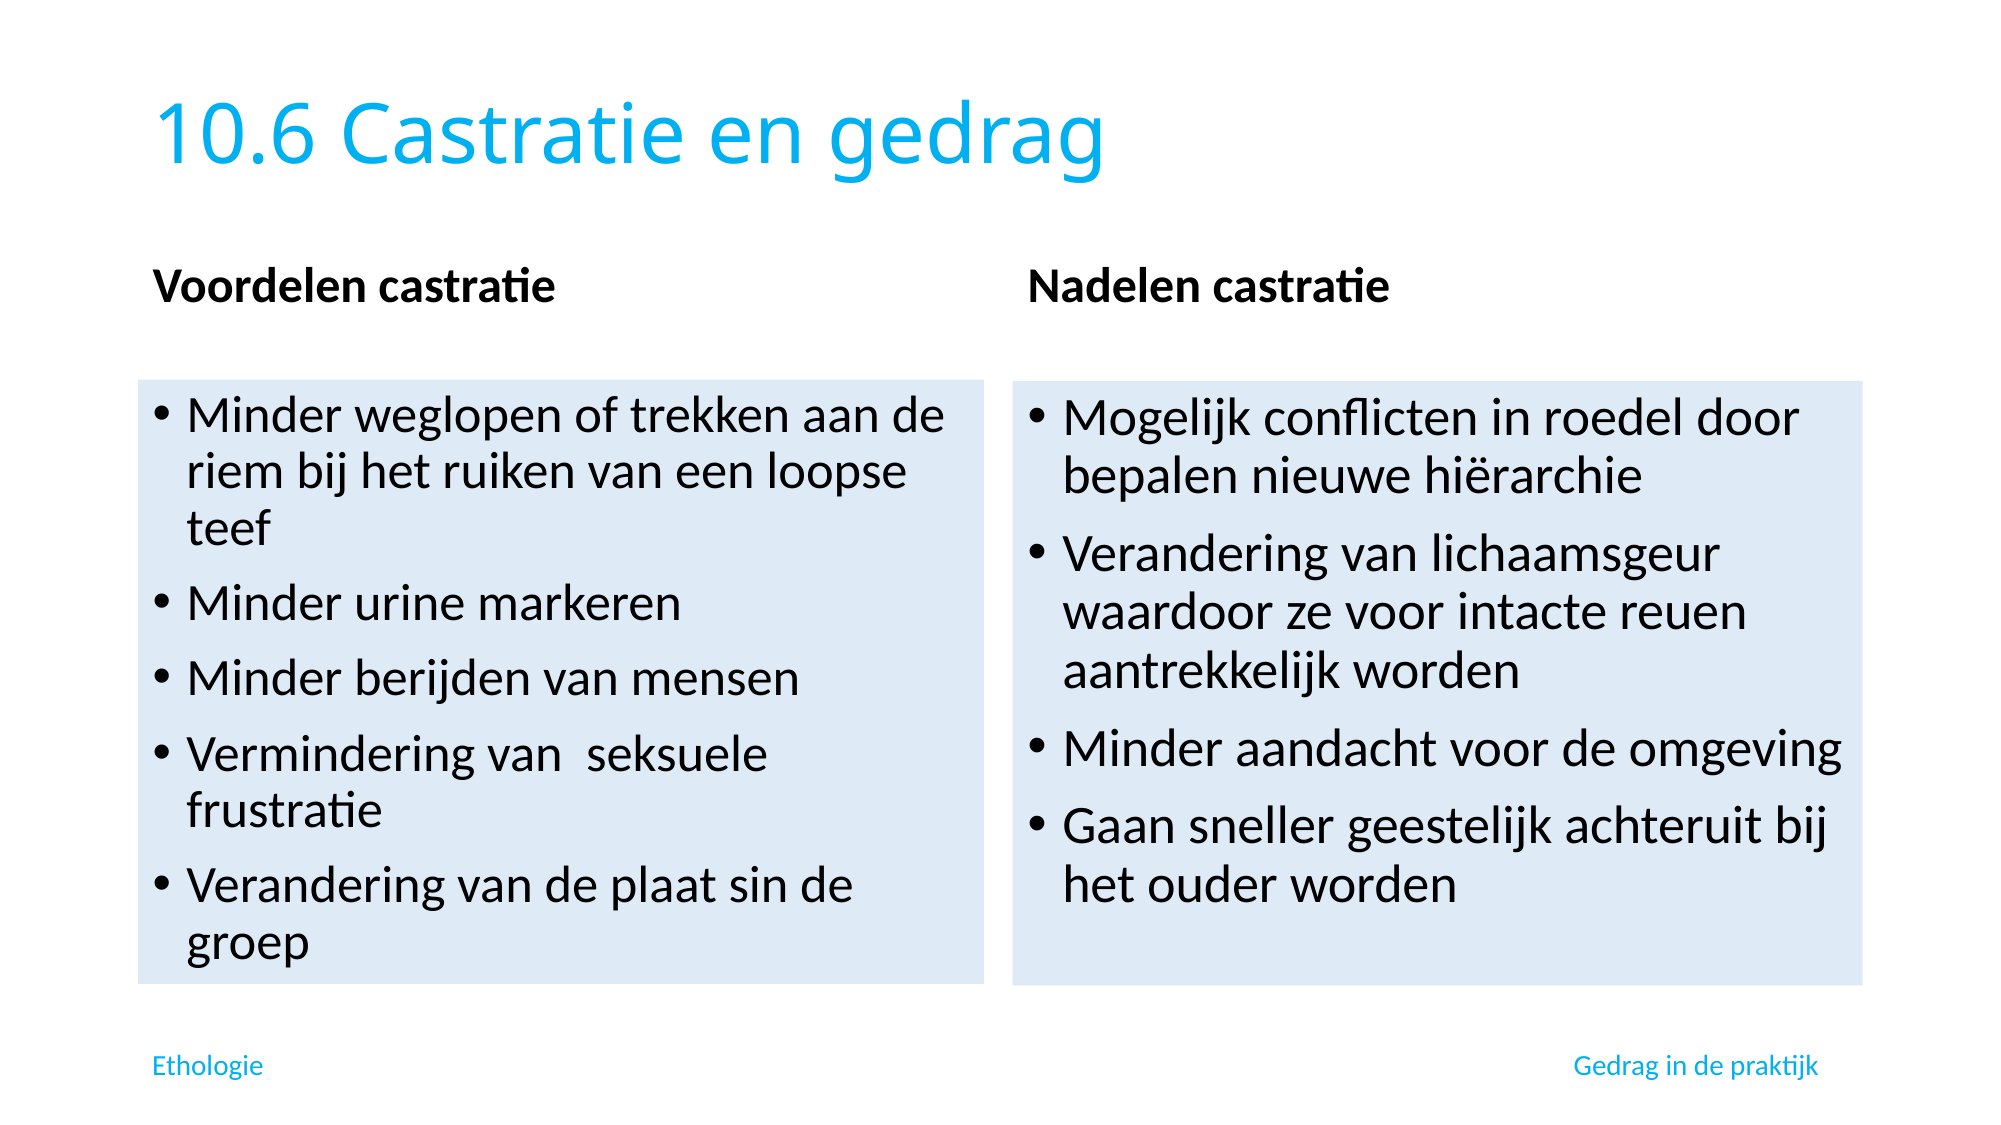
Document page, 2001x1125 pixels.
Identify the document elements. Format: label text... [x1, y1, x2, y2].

list Nadelen castratie [1012, 229, 1863, 321]
text_box Ethologie [137, 1042, 588, 1103]
list Minder weglopen of trekken aan de riem bij het ruiken van een loopse teef Minder urine markeren Minder berijden van mensen Vermindering van seksuele frustratie Verandering van de plaat sin de groep [137, 379, 984, 984]
title 10.6 Castratie en gedrag [137, 59, 1863, 215]
list Voordelen castratie [137, 229, 984, 321]
text_box Gedrag in de praktijk [1558, 1042, 2000, 1103]
list Mogelijk conflicten in roedel door bepalen nieuwe hiërarchie Verandering van lichaamsgeur waardoor ze voor intacte reuen aantrekkelijk worden Minder aandacht voor de omgeving Gaan sneller geestelijk achteruit bij het ouder worden [1012, 380, 1863, 986]
